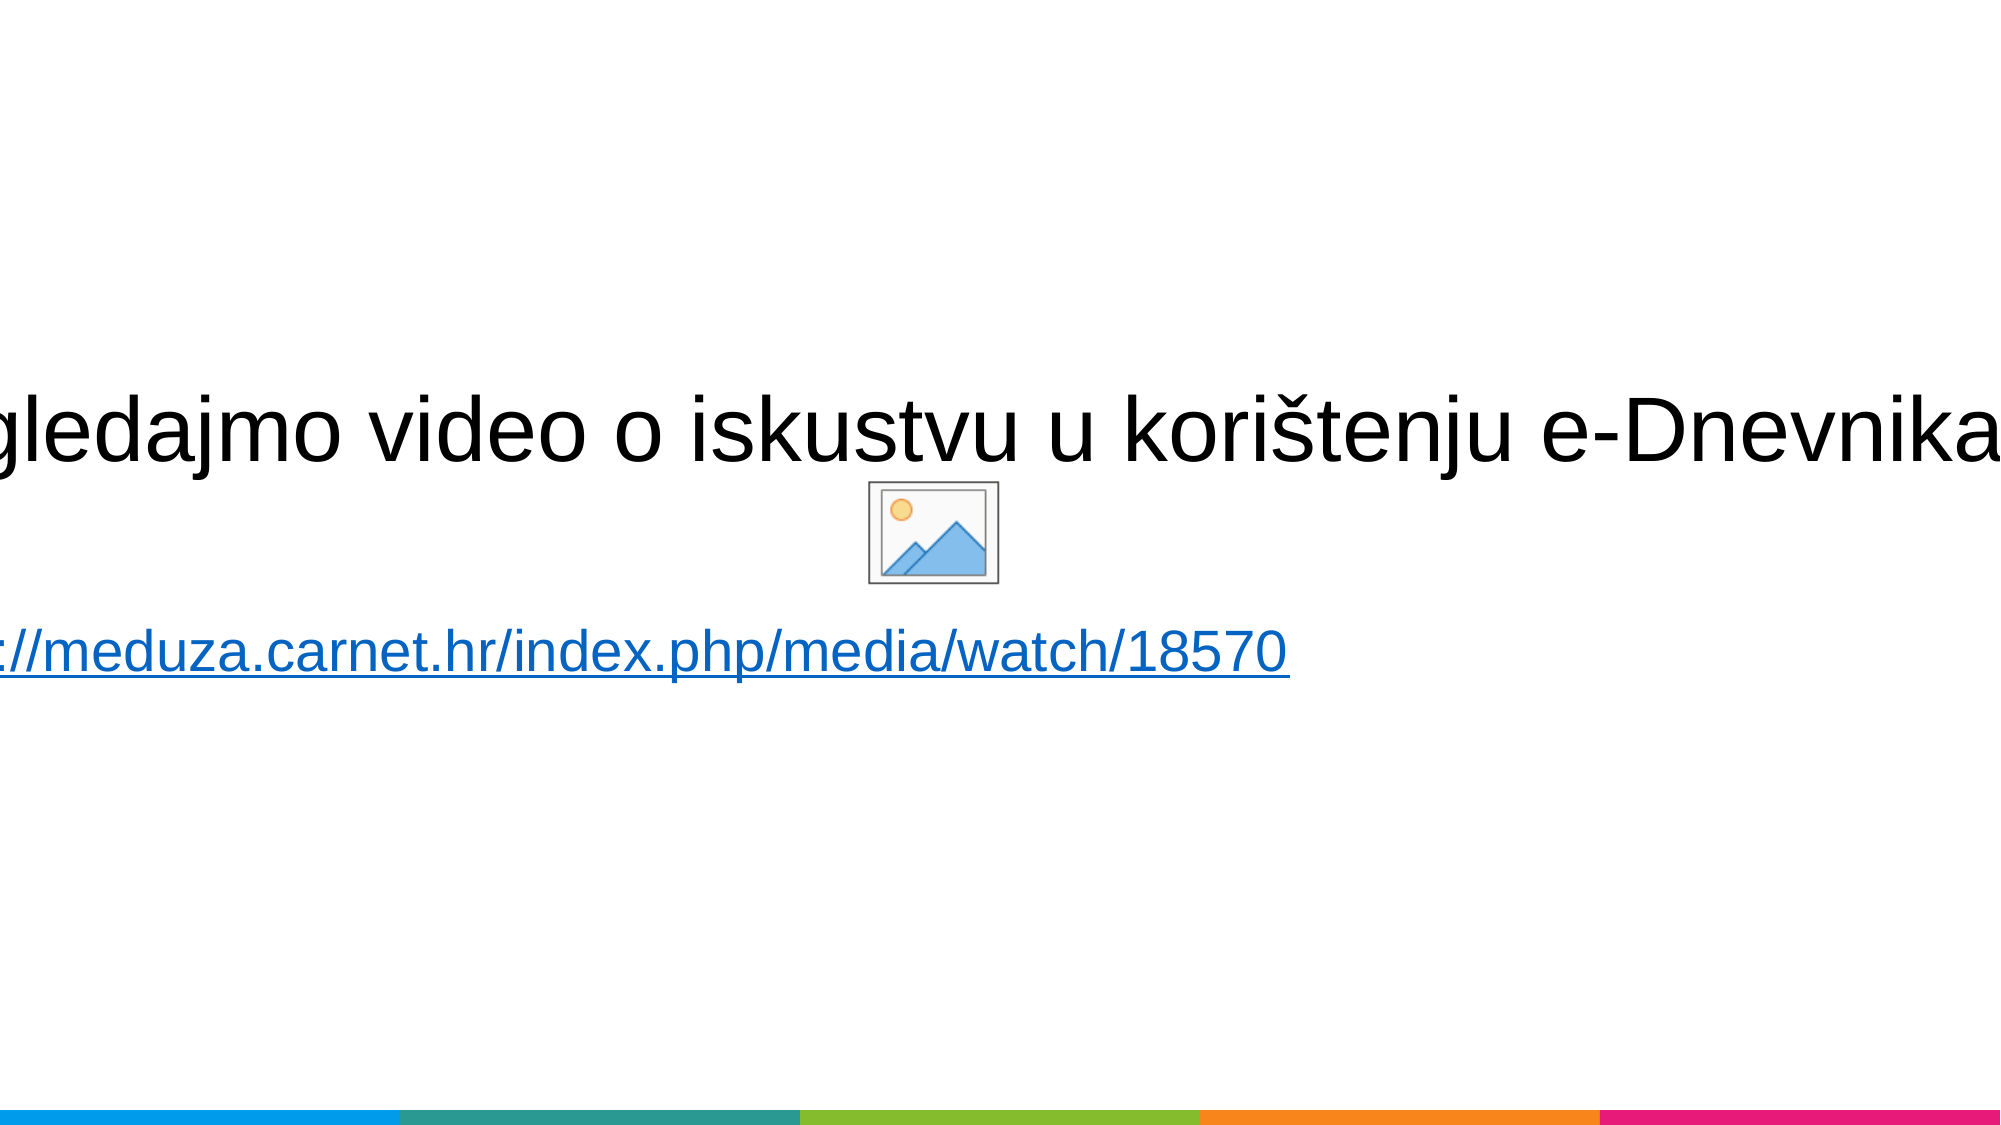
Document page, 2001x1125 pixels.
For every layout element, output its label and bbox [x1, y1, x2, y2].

picture [110, 49, 1758, 1017]
